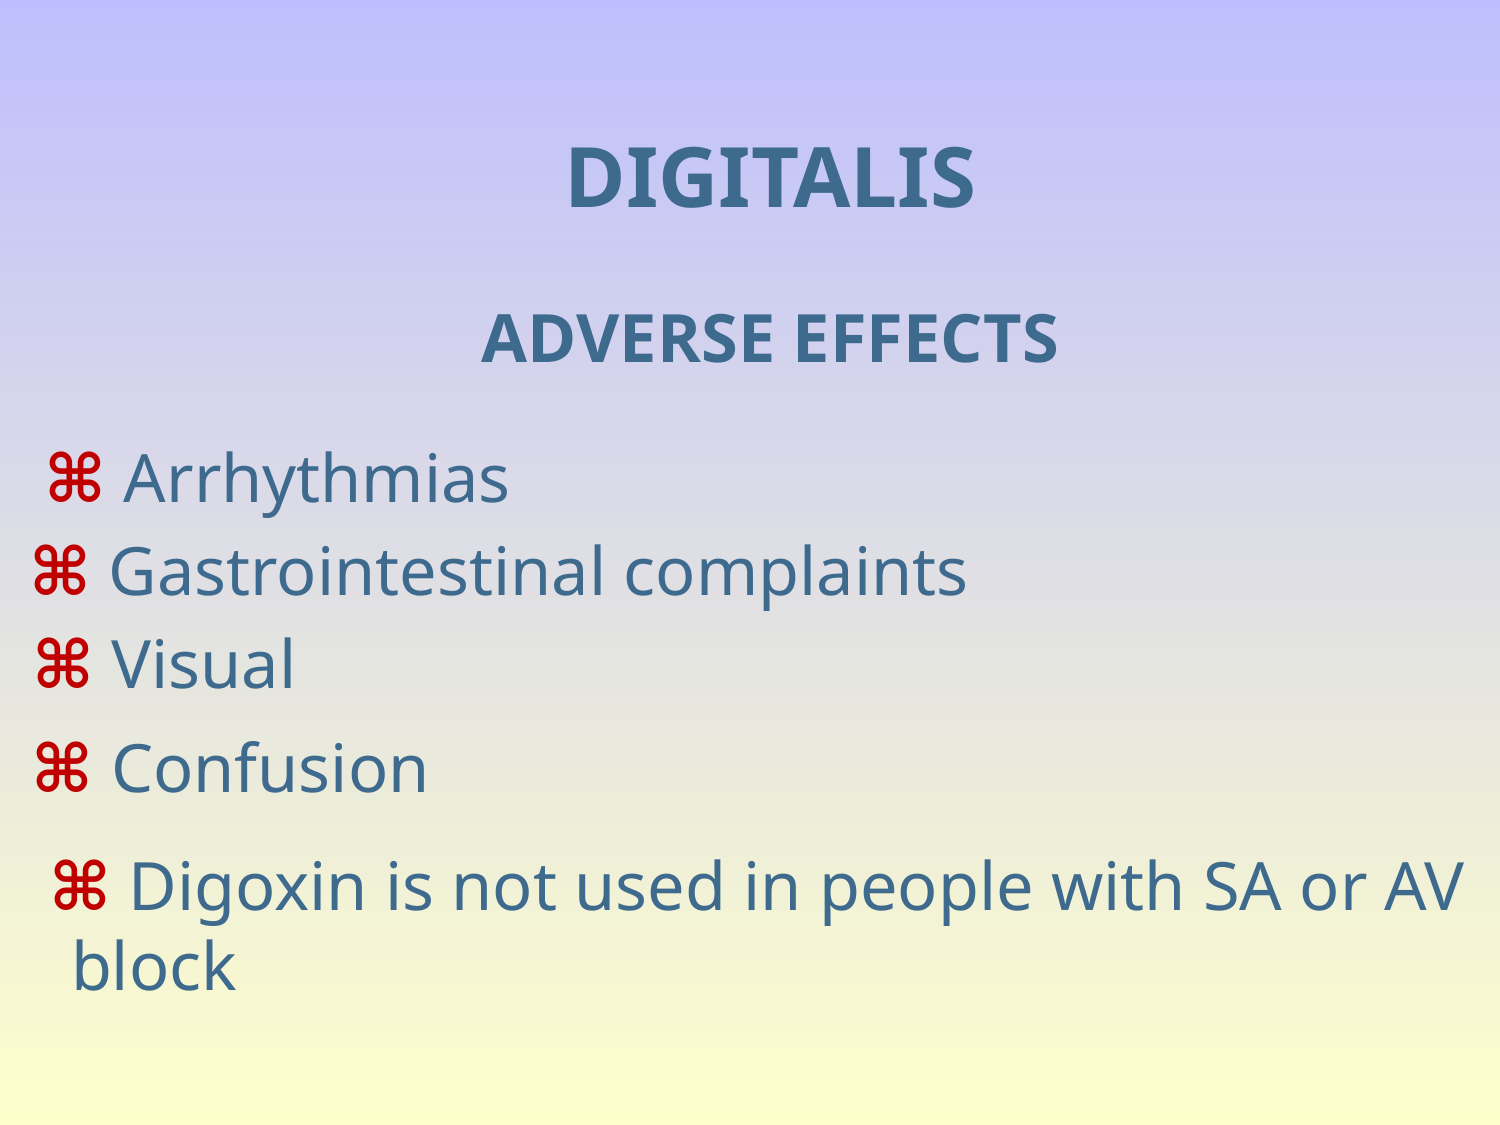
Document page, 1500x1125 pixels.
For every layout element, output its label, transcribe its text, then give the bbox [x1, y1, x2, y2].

text_box DIGITALIS ADVERSE EFFECTS ⌘ Arrhythmias ⌘ Gastrointestinal complaints ⌘ Visual ⌘ Confusion ⌘ Digoxin is not used in people with SA or AV block [0, 0, 1500, 1125]
